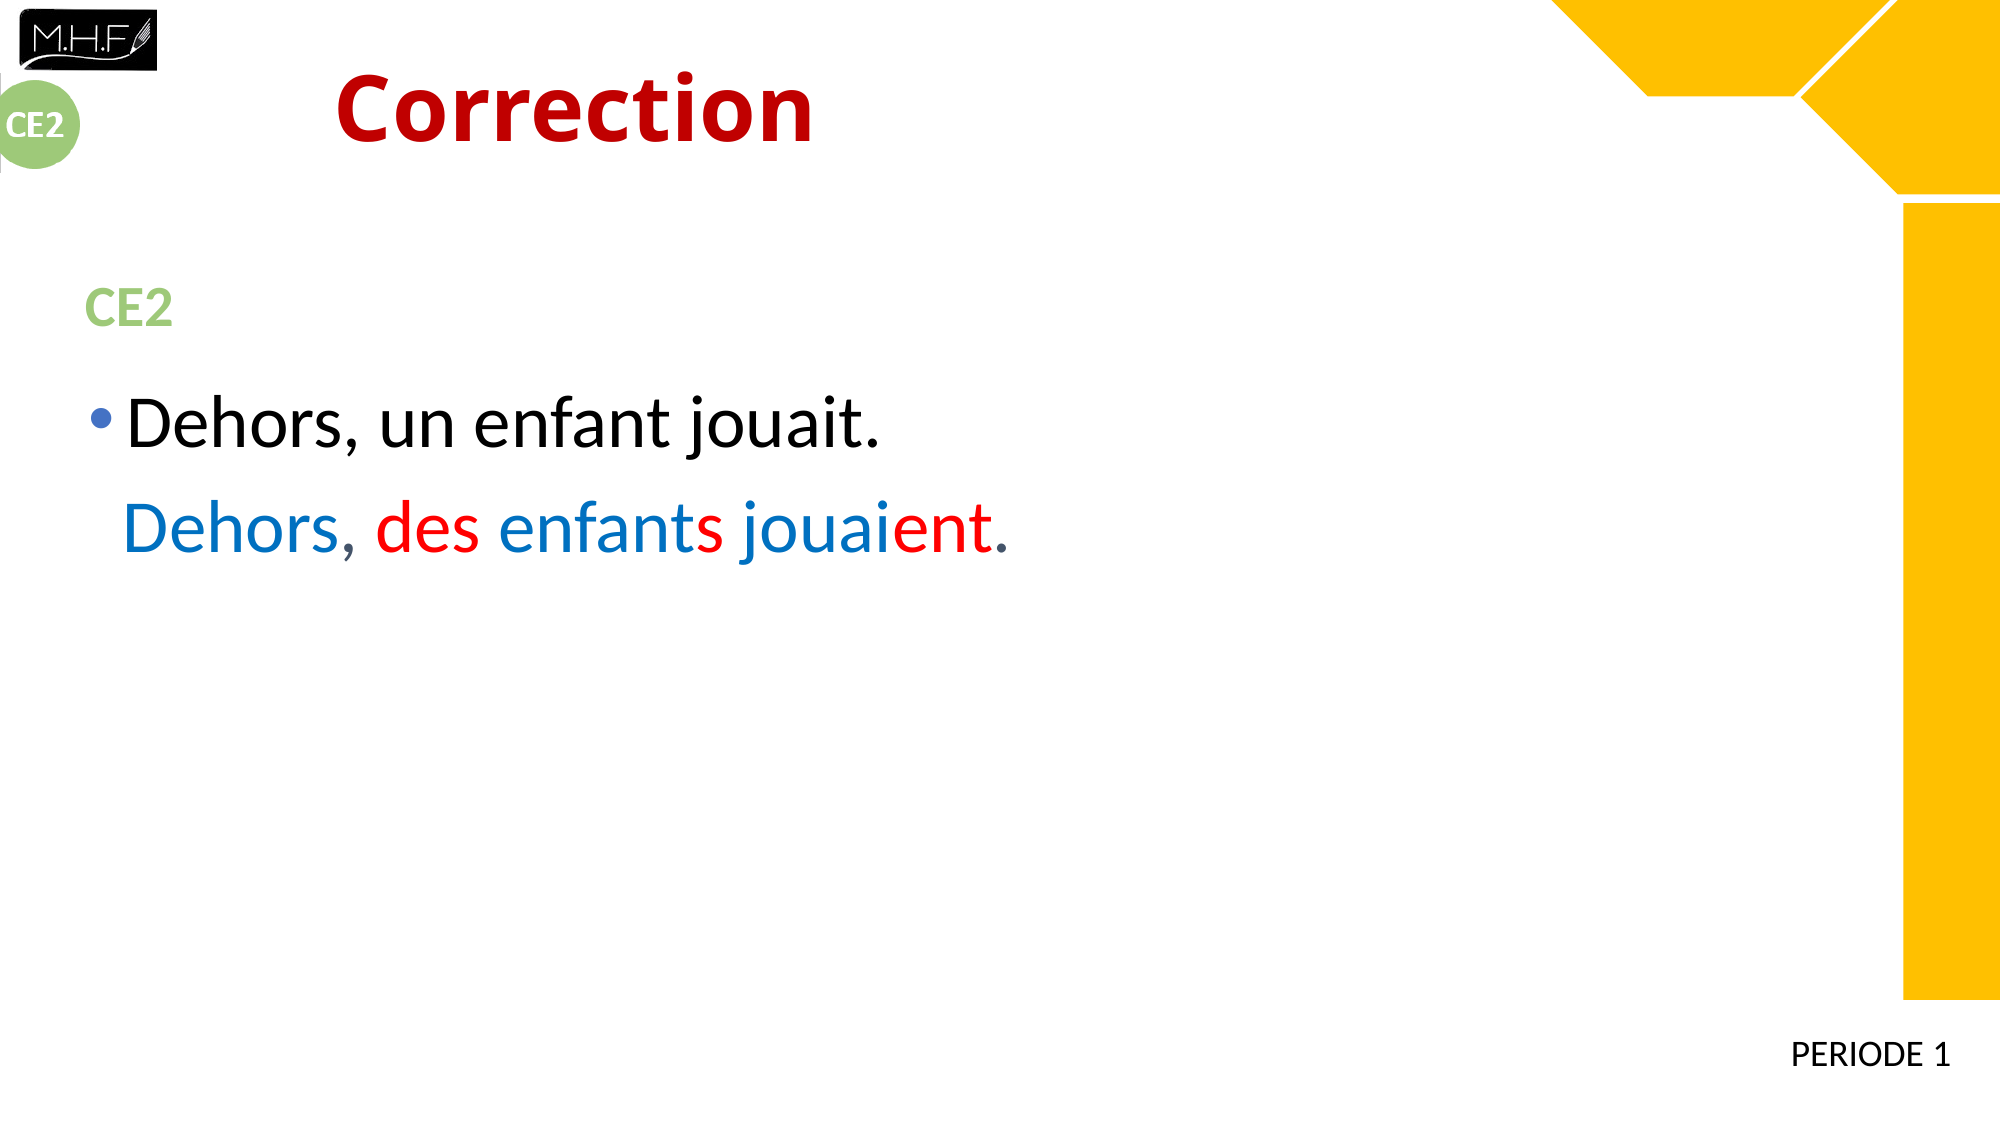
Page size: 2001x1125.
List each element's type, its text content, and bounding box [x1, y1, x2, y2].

text_box CE2 [69, 240, 733, 346]
text_box Dehors, un enfant jouait. Dehors, des enfants jouaient. [55, 364, 1411, 602]
title Correction [318, 3, 1865, 221]
text_box [1549, 0, 1892, 98]
picture [0, 7, 157, 173]
text_box [1902, 202, 2000, 1001]
text_box PERIODE 1 [1362, 1021, 1967, 1125]
text_box [1799, 0, 2000, 196]
